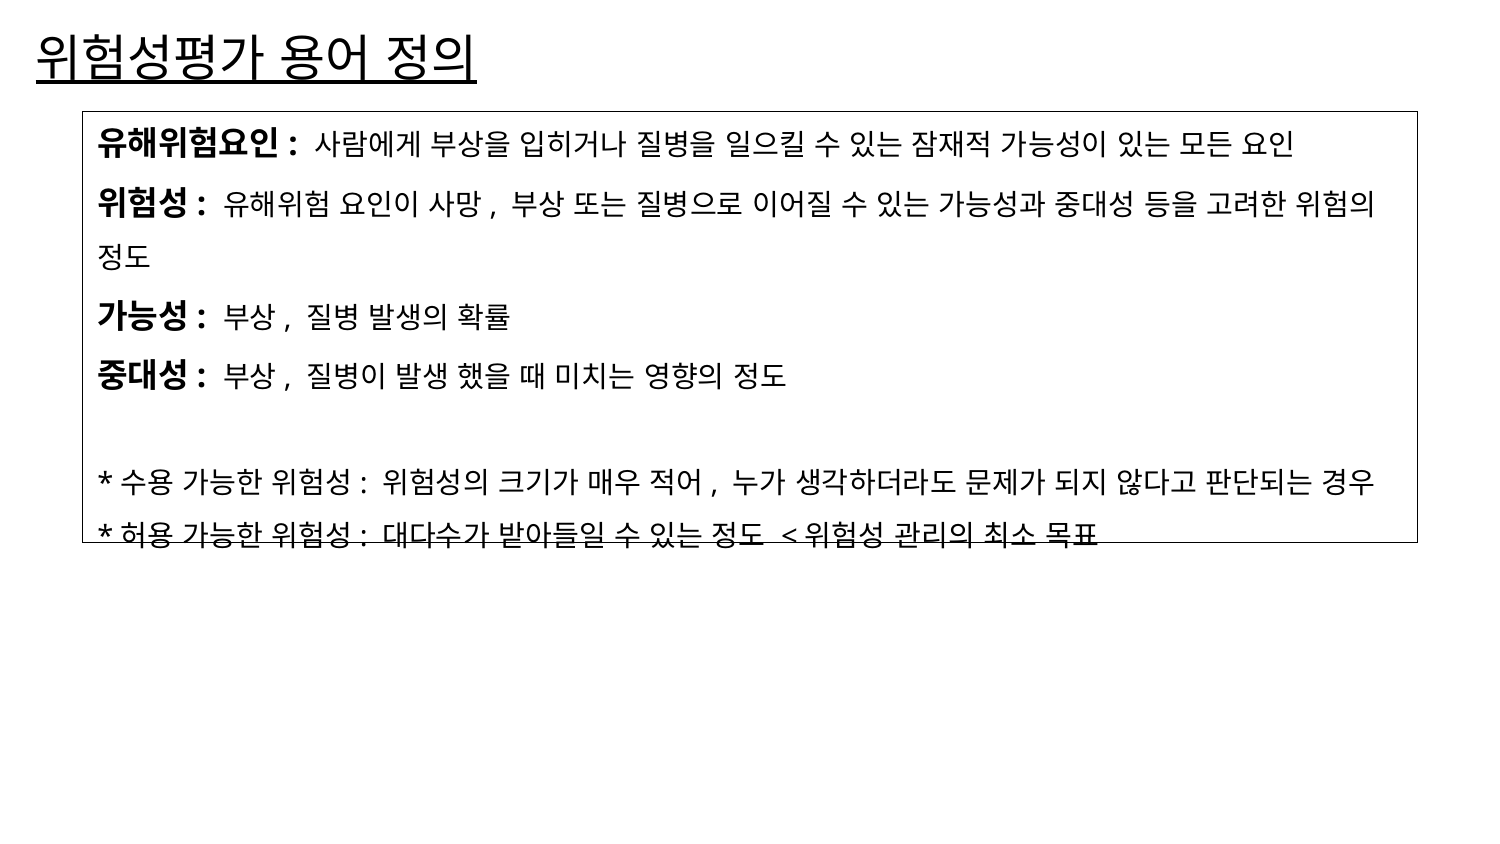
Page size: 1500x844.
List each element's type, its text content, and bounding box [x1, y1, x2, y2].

text_box 유해위험요인: 사람에게 부상을 입히거나 질병을 일으킬 수 있는 잠재적 가능성이 있는 모든 요인 위험성: 유해위험 요인이 사망, 부상 또는 질병으로 이어질 수 있는 가능성과 중대성 등을 고려한 위험의 정도 가능성: 부상, 질병 발생의 확률 중대성: 부상, 질병이 발생 했을 때 미치는 영향의 정도 *수용 가능한 위험성: 위험성의 크기가 매우 적어, 누가 생각하더라도 문제가 되지 않다고 판단되는 경우 *허용 가능한 위험성: 대다수가 받아들일 수 있는 정도 <위험성 관리의 최소 목표 [82, 111, 1418, 543]
title 위험성평가 용어 정의 [20, 16, 661, 96]
